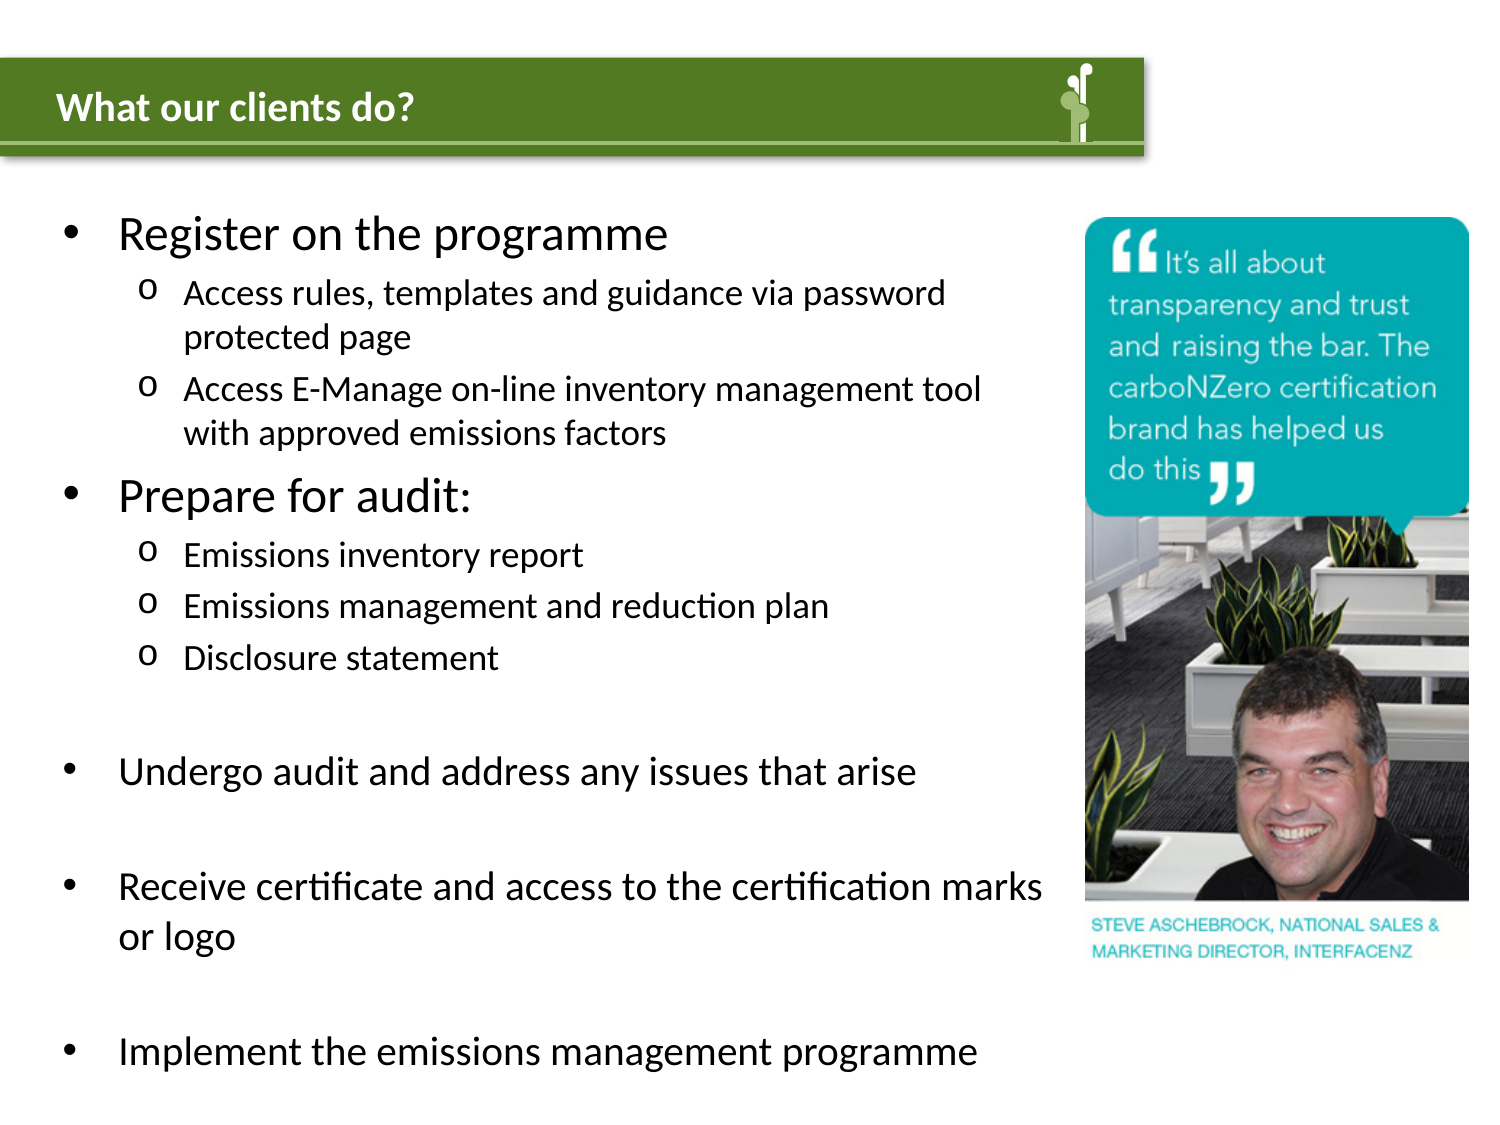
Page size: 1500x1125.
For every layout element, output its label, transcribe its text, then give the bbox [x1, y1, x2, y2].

picture [1085, 217, 1469, 983]
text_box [0, 57, 1145, 157]
list Register on the programme Access rules, templates and guidance via password protected page Access E-Manage on-line inventory management tool with approved emissions factors Prepare for audit: Emissions inventory report Emissions management and reduction plan Disclosure statement Undergo audit and address any issues that arise Receive certificate and access to the certification marks or logo Implement the emissions management programme [47, 193, 1071, 1090]
